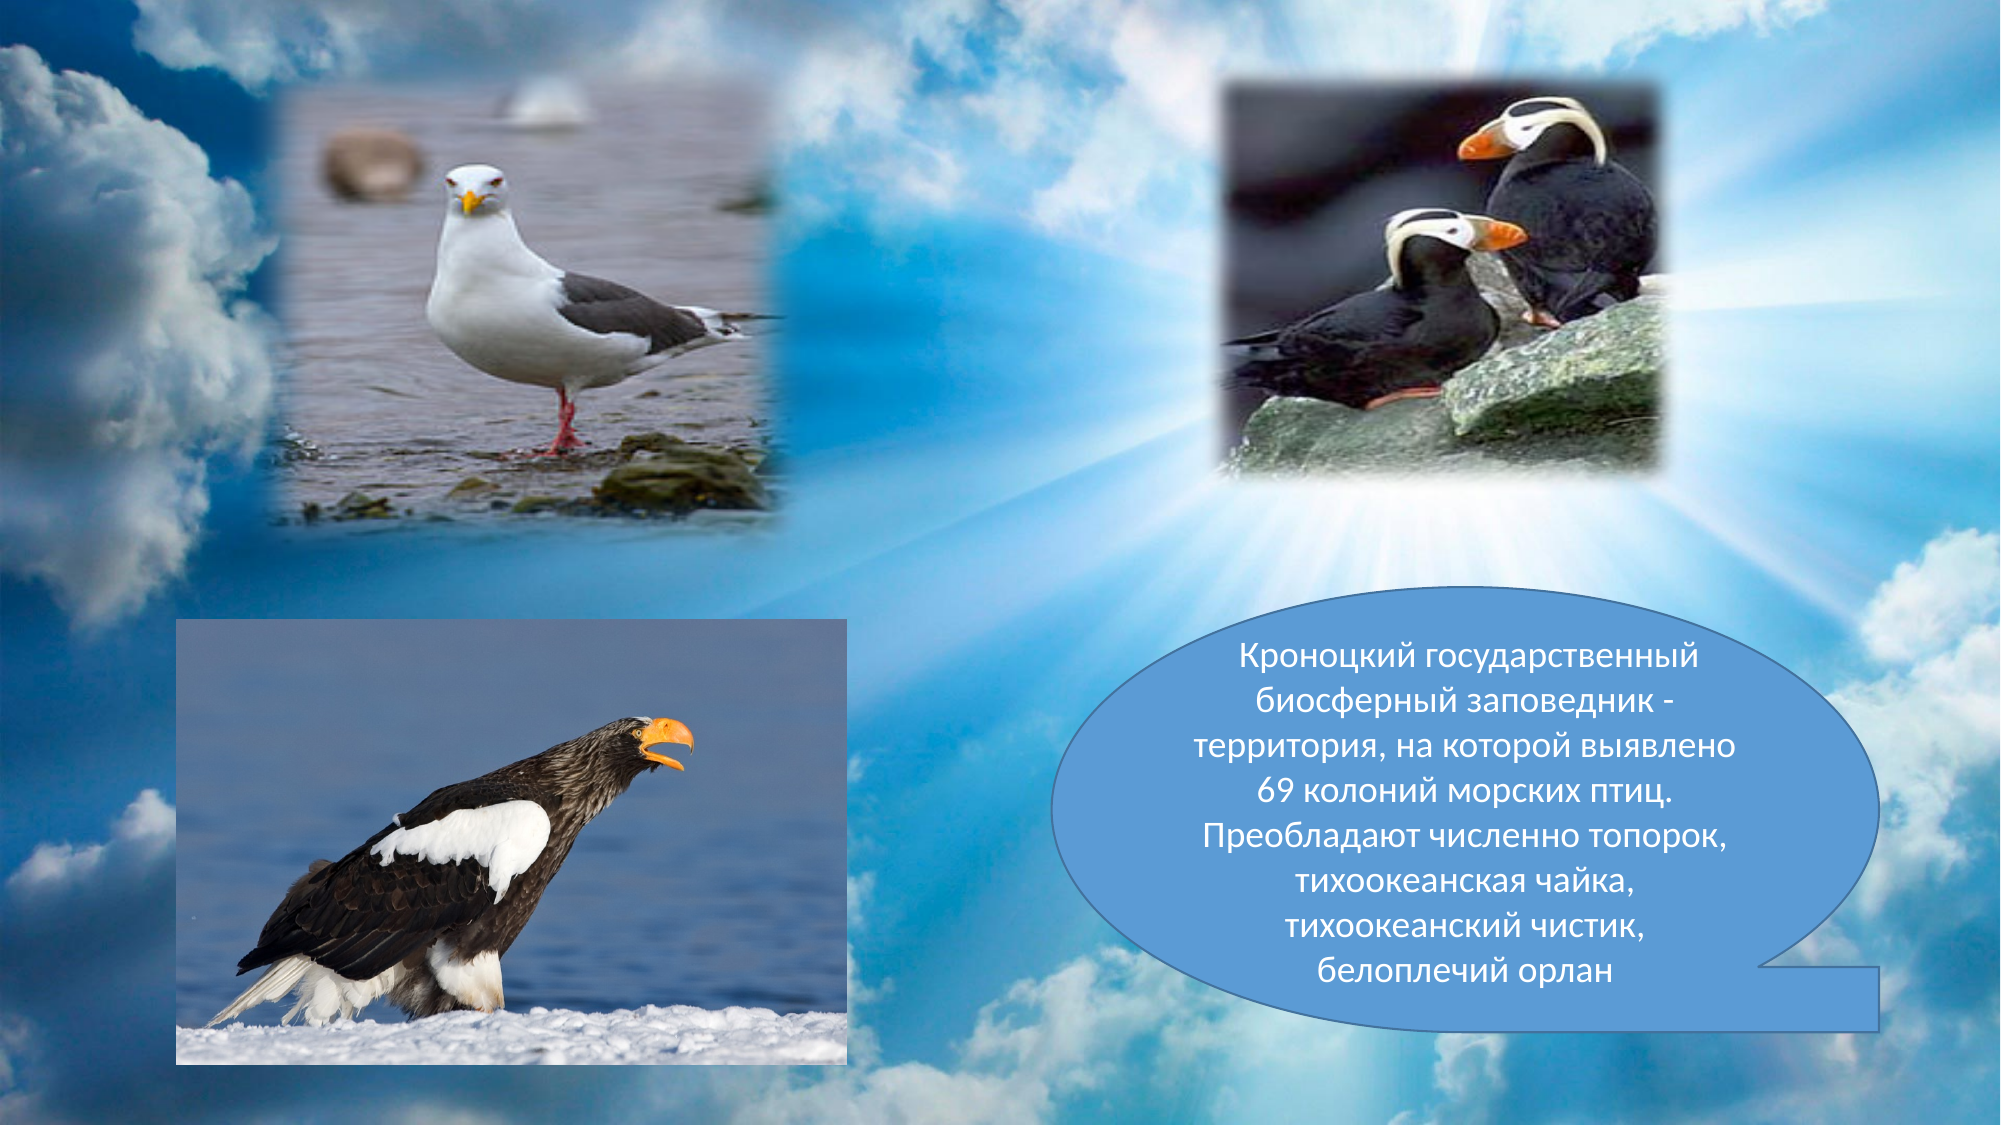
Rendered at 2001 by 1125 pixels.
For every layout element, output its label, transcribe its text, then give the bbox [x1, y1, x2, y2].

text_box Кроноцкий государственный биосферный заповедник - территория, на которой выявлено 69 колоний морских птиц. Преобладают численно топорок, тихоокеанская чайка, тихоокеанский чистик, белоплечий орлан [1050, 586, 1881, 1034]
picture [0, 0, 2001, 1125]
